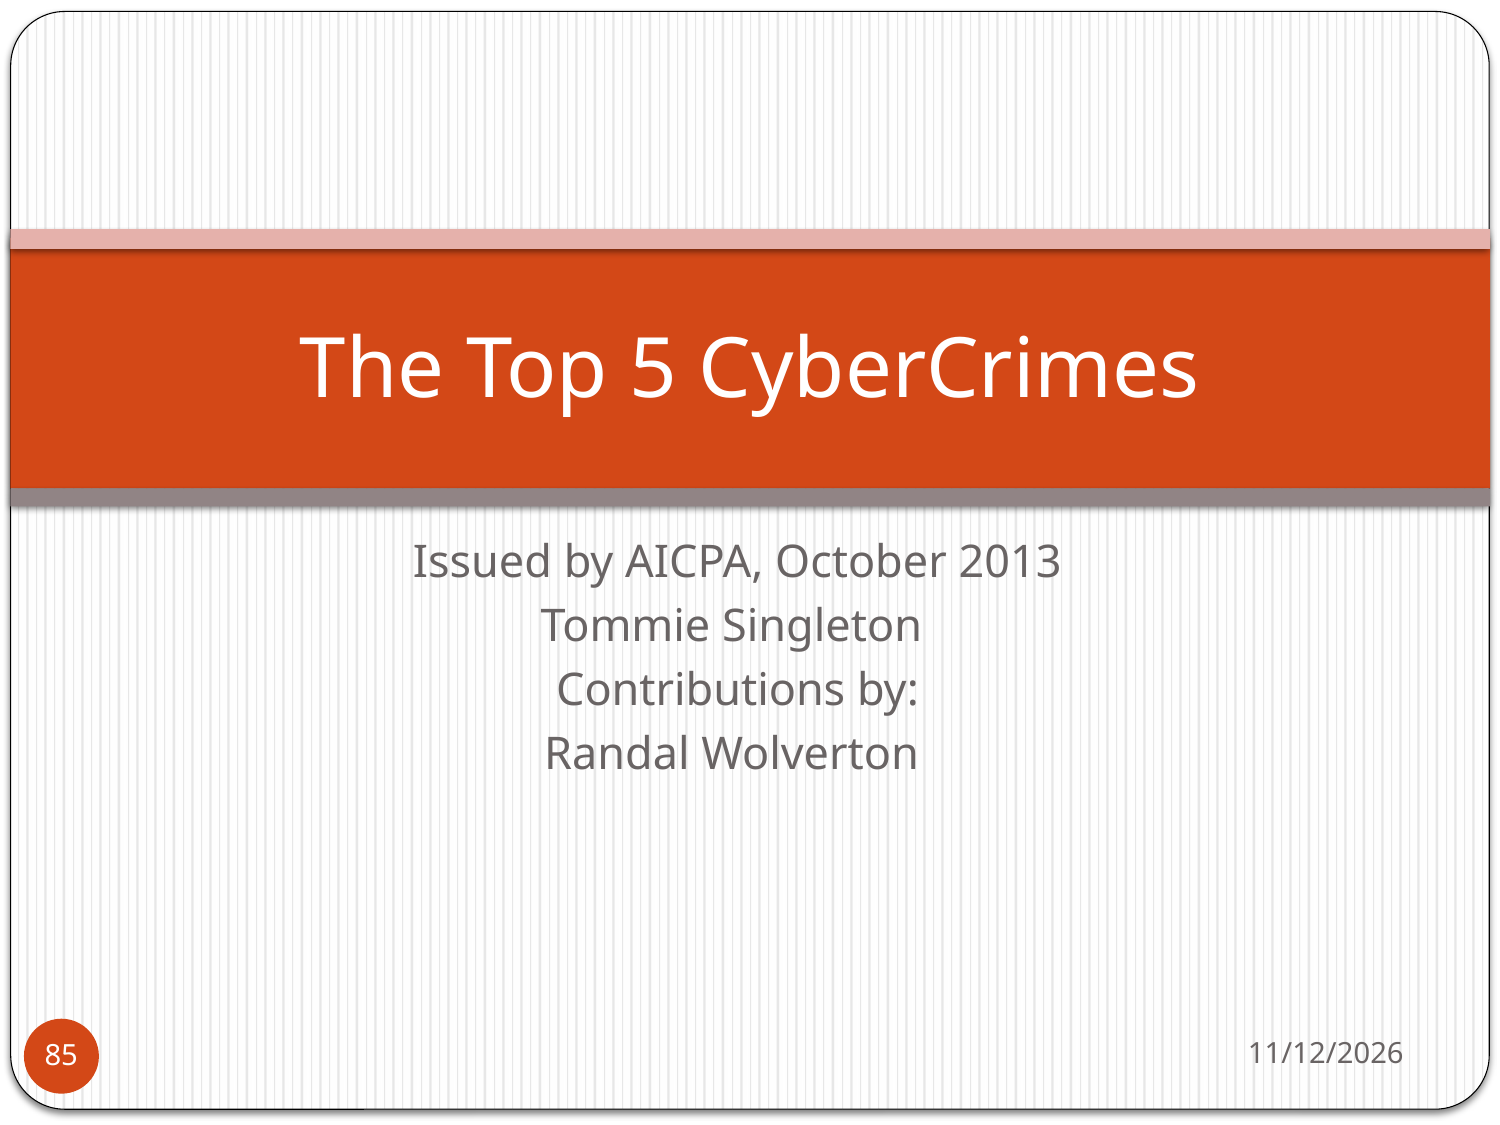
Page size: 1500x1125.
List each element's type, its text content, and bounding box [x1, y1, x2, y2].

title The Top 5 CyberCrimes [75, 247, 1425, 489]
slide_number 85 [23, 1018, 99, 1094]
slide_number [1012, 1015, 1419, 1094]
subtitle Issued by AICPA, October 2013 Tommie Singleton Contributions by: Randal Wolverton [212, 525, 1263, 788]
